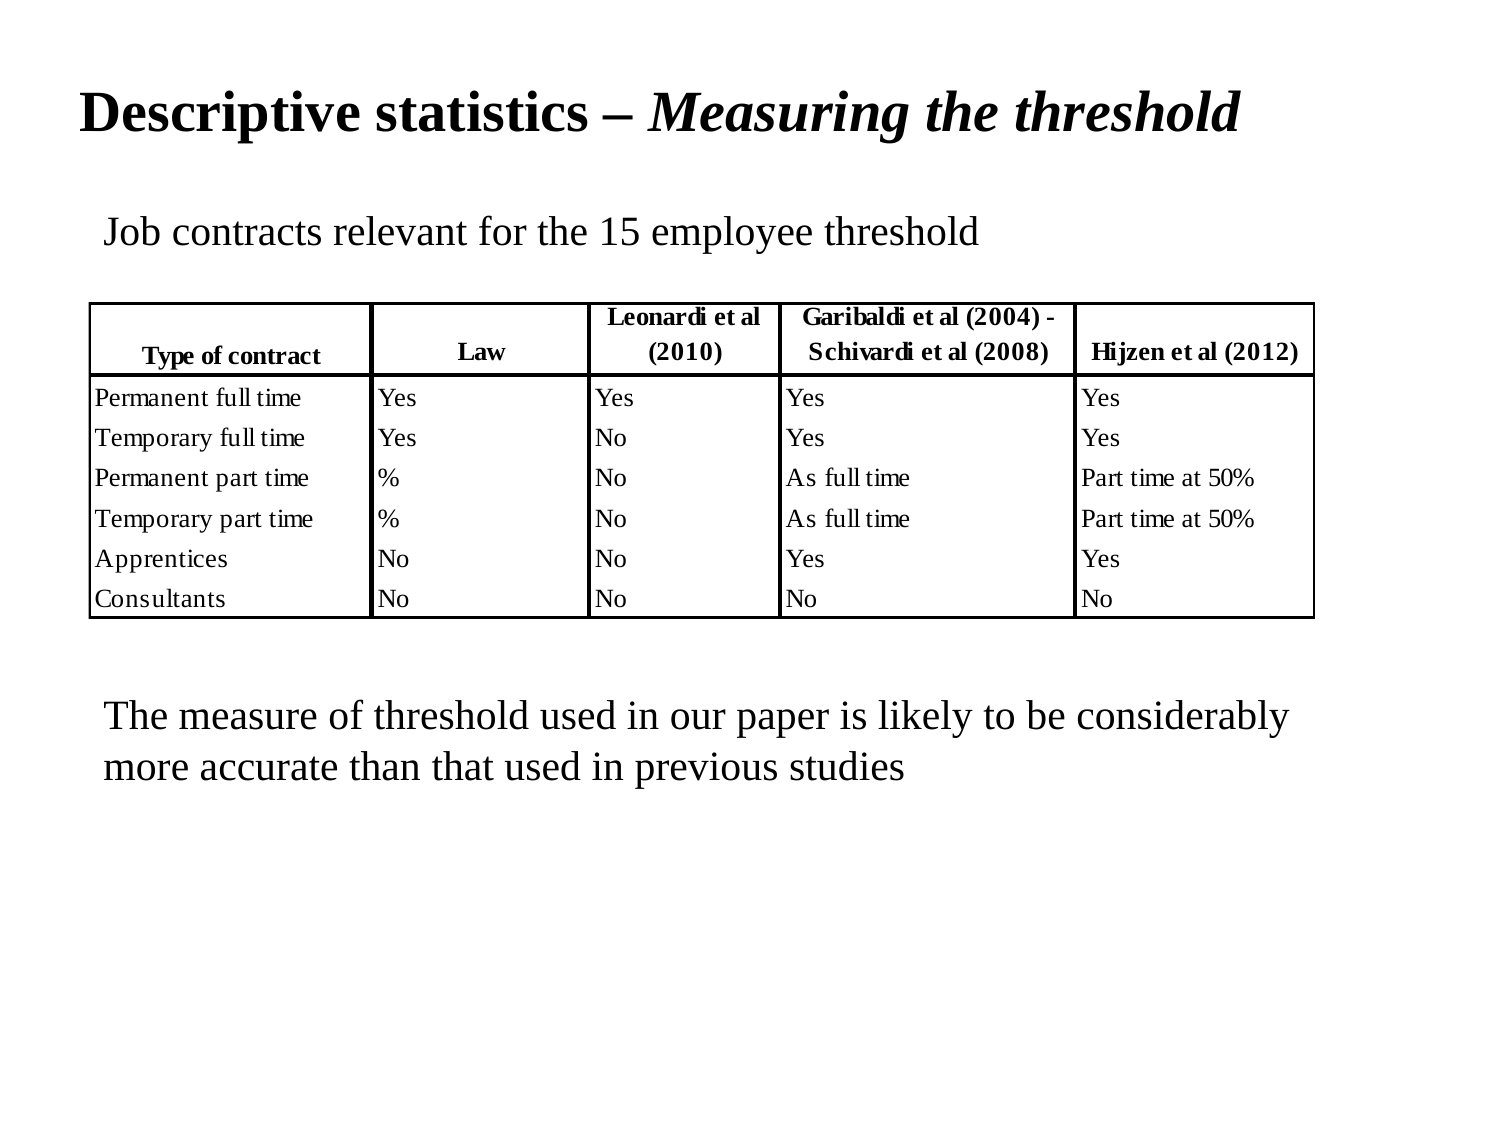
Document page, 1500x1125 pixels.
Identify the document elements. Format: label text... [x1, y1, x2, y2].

picture [88, 302, 1318, 621]
text_box Descriptive statistics – Measuring the threshold [64, 66, 1340, 149]
text_box The measure of threshold used in our paper is likely to be considerably more accurate than that used in previous studies [88, 680, 1312, 796]
text_box Job contracts relevant for the 15 employee threshold [88, 196, 1436, 262]
